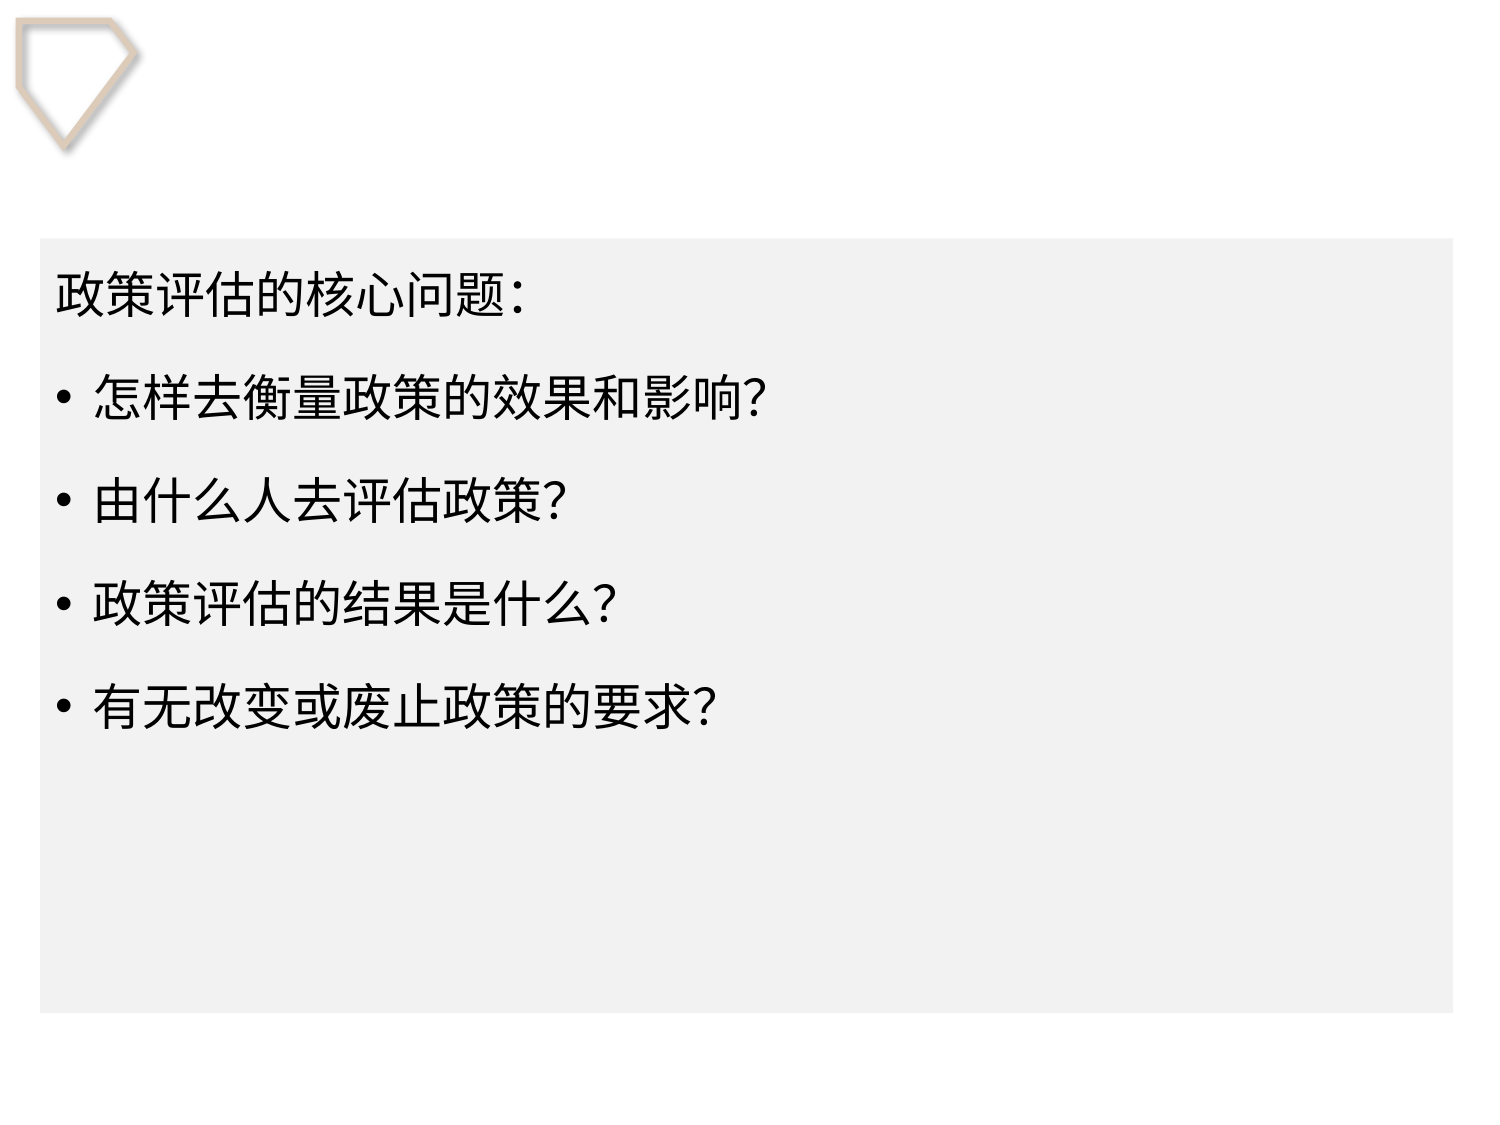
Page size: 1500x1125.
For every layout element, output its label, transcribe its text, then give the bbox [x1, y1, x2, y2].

list 政策评估的核心问题： 怎样去衡量政策的效果和影响？ 由什么人去评估政策？ 政策评估的结果是什么？ 有无改变或废止政策的要求？ [40, 238, 1454, 1014]
